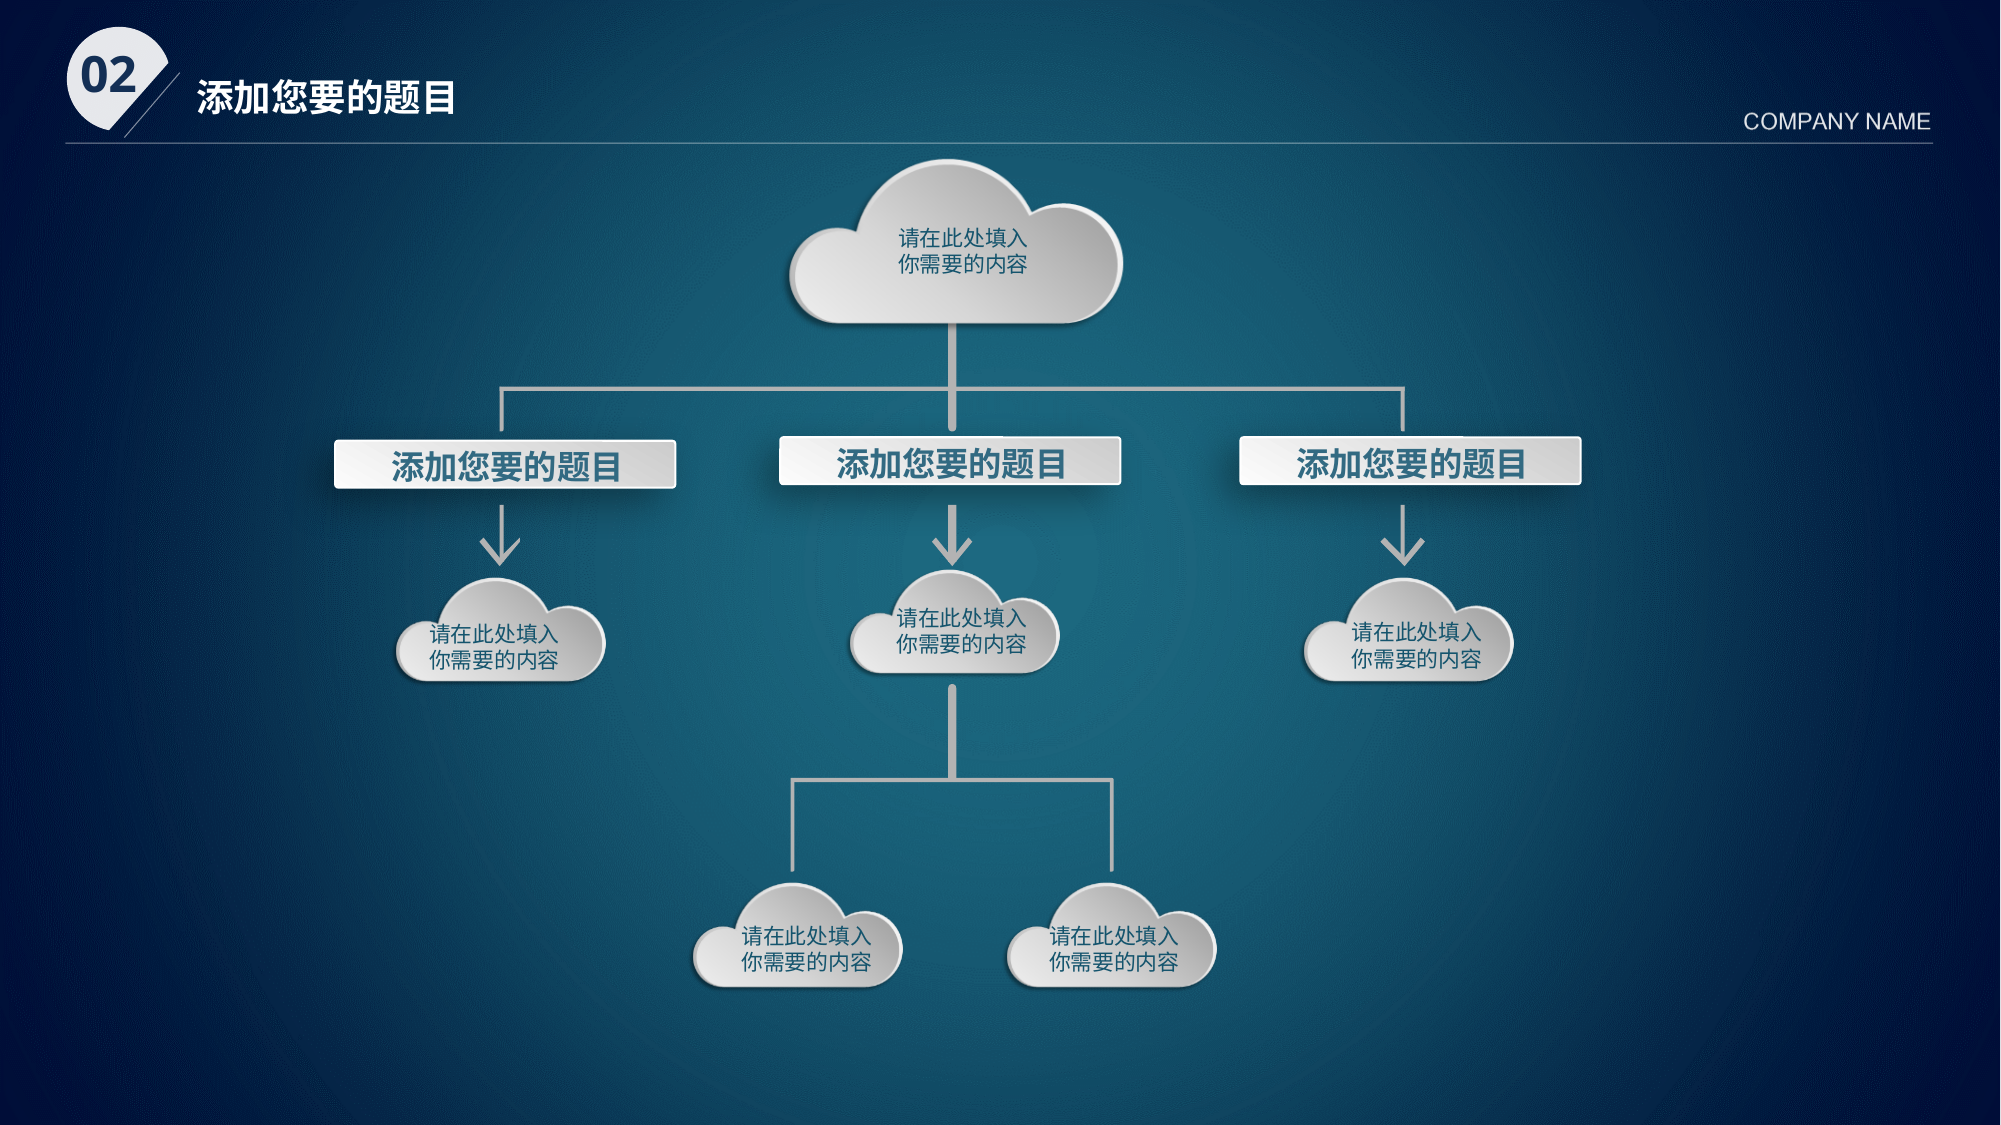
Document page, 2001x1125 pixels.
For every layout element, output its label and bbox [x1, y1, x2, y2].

text_box [335, 437, 479, 493]
text_box [685, 880, 905, 995]
picture [0, 0, 2001, 1125]
text_box [479, 292, 1425, 567]
text_box [388, 575, 608, 689]
text_box [777, 155, 1127, 337]
text_box [842, 567, 1062, 681]
text_box [999, 880, 1219, 995]
text_box [790, 777, 1114, 872]
text_box [948, 684, 957, 777]
text_box [1296, 575, 1516, 689]
text_box [1425, 433, 1581, 489]
